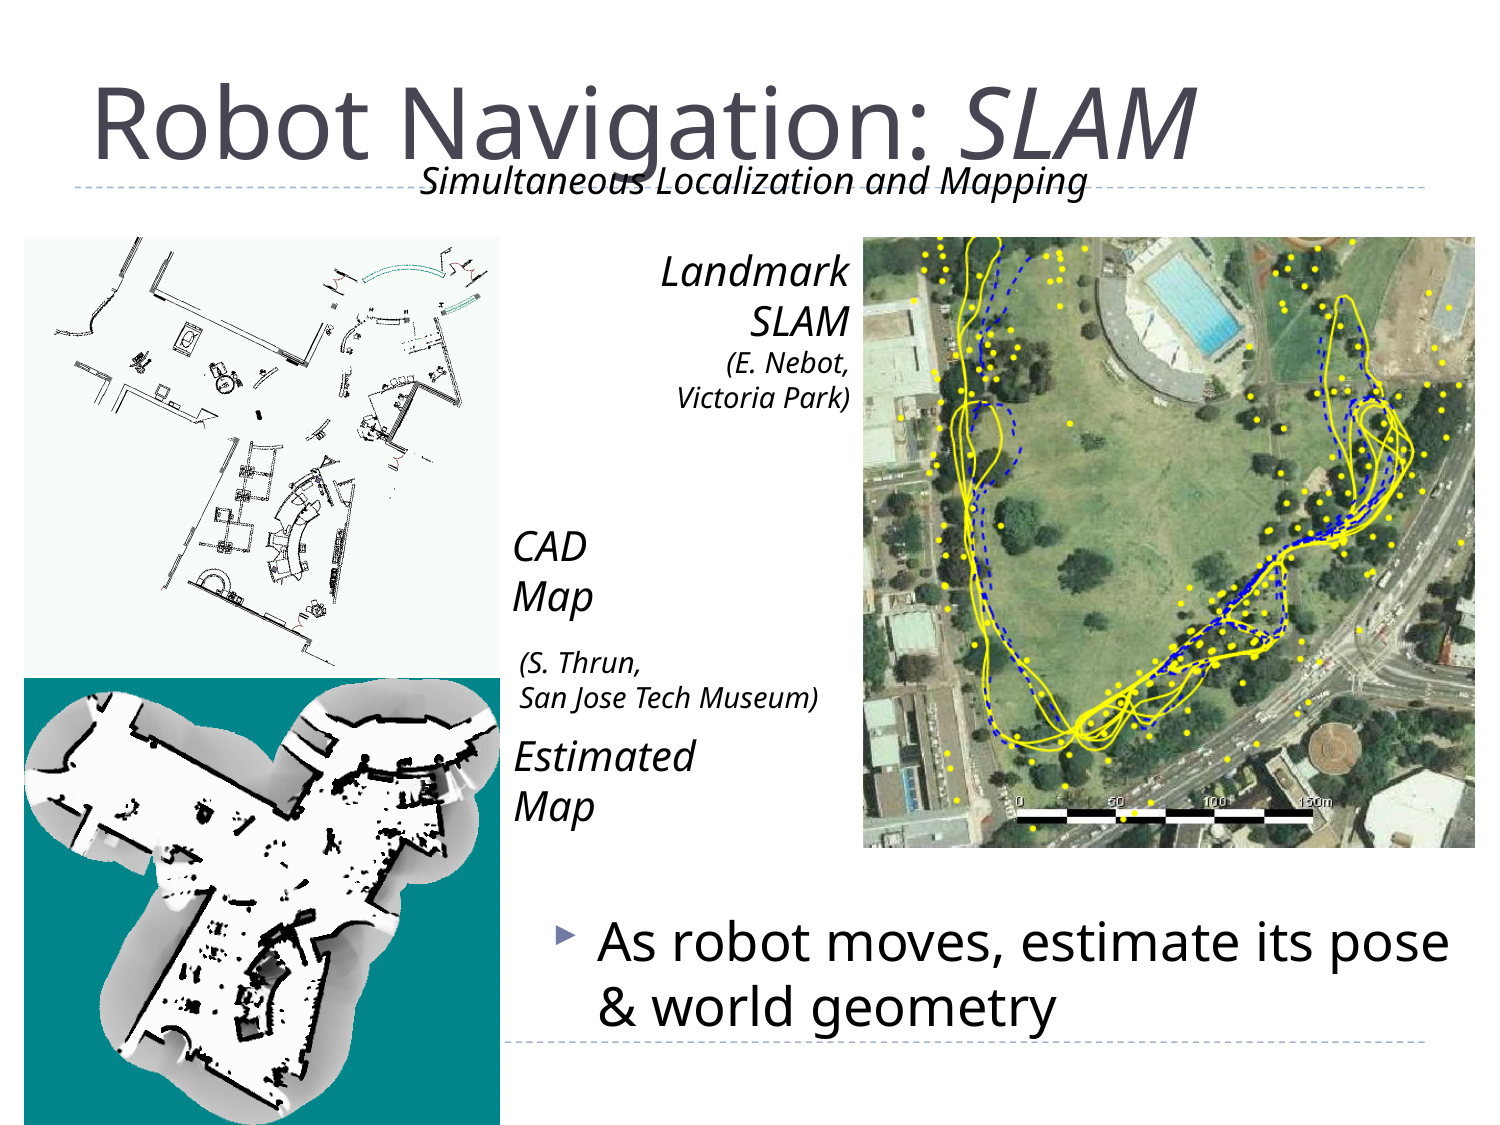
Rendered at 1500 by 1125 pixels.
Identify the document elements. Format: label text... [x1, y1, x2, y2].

title Robot Navigation: SLAM [75, 24, 1425, 188]
list As robot moves, estimate its pose & world geometry [537, 900, 1475, 1088]
text_box CAD Map [506, 512, 610, 628]
picture [862, 237, 1476, 848]
text_box (E. Nebot, Victoria Park) [661, 337, 856, 423]
picture [24, 237, 501, 676]
picture [24, 677, 501, 1125]
text_box Simultaneous Localization and Mapping [405, 149, 1105, 210]
text_box Landmark SLAM [645, 237, 862, 353]
text_box Estimated Map [506, 723, 712, 838]
text_box (S. Thrun, San Jose Tech Museum) [506, 637, 834, 723]
